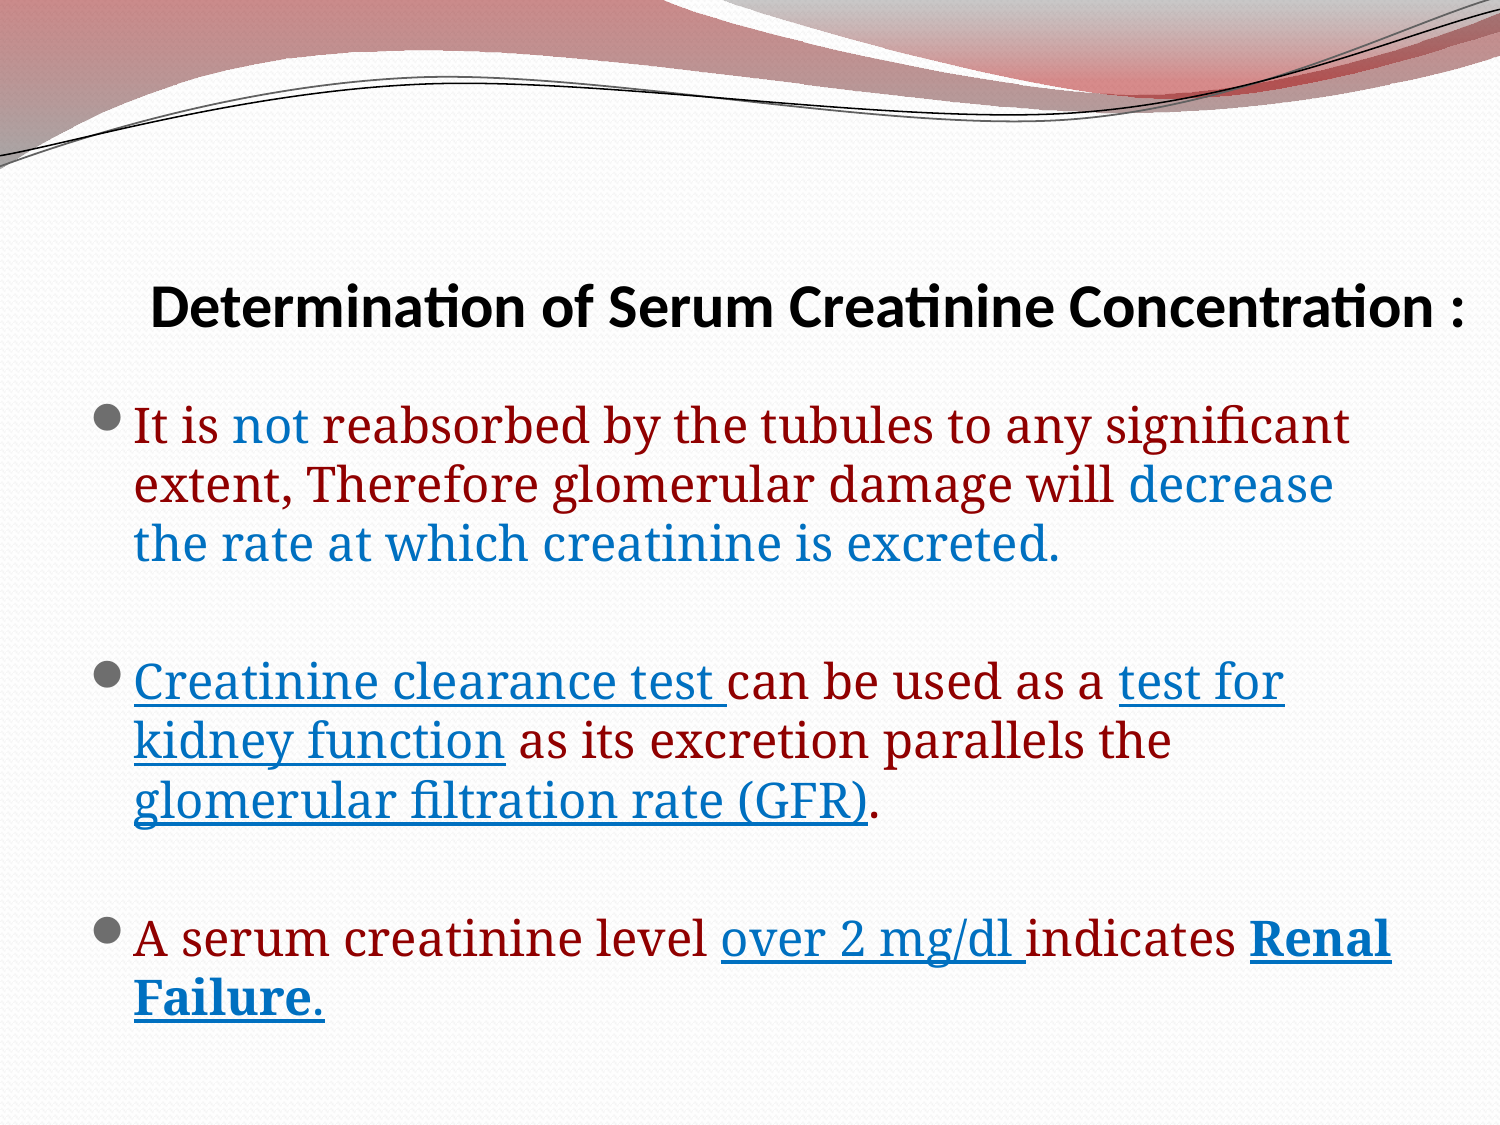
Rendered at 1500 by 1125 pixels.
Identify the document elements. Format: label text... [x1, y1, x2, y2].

list It is not reabsorbed by the tubules to any significant extent, Therefore glomerular damage will decrease the rate at which creatinine is excreted. Creatinine clearance test can be used as a test for kidney function as its excretion parallels the glomerular filtration rate (GFR). A serum creatinine level over 2 mg/dl indicates Renal Failure. [75, 317, 1425, 1038]
title Determination of Serum Creatinine Concentration : [150, 237, 1500, 425]
